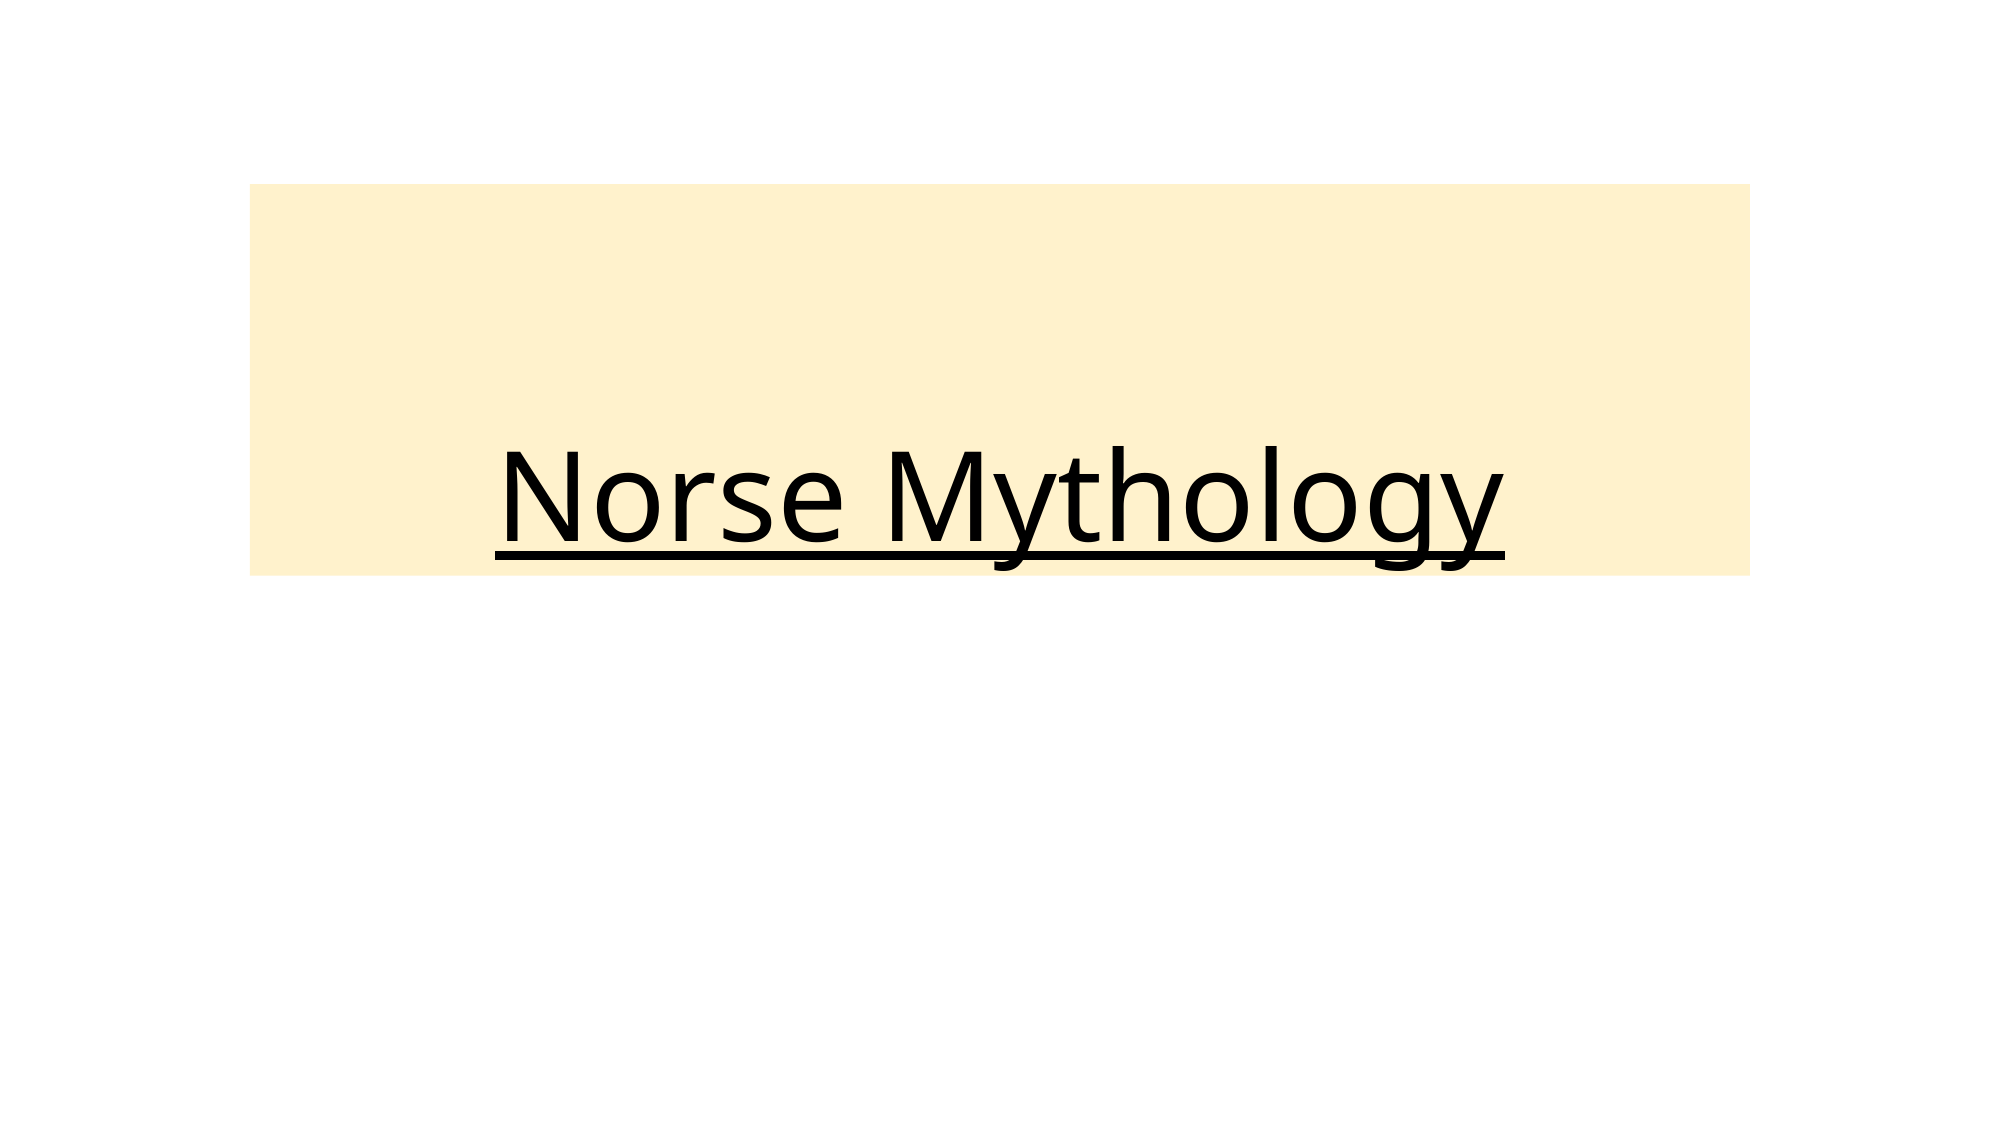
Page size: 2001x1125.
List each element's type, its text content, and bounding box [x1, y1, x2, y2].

title Norse Mythology [249, 184, 1750, 576]
